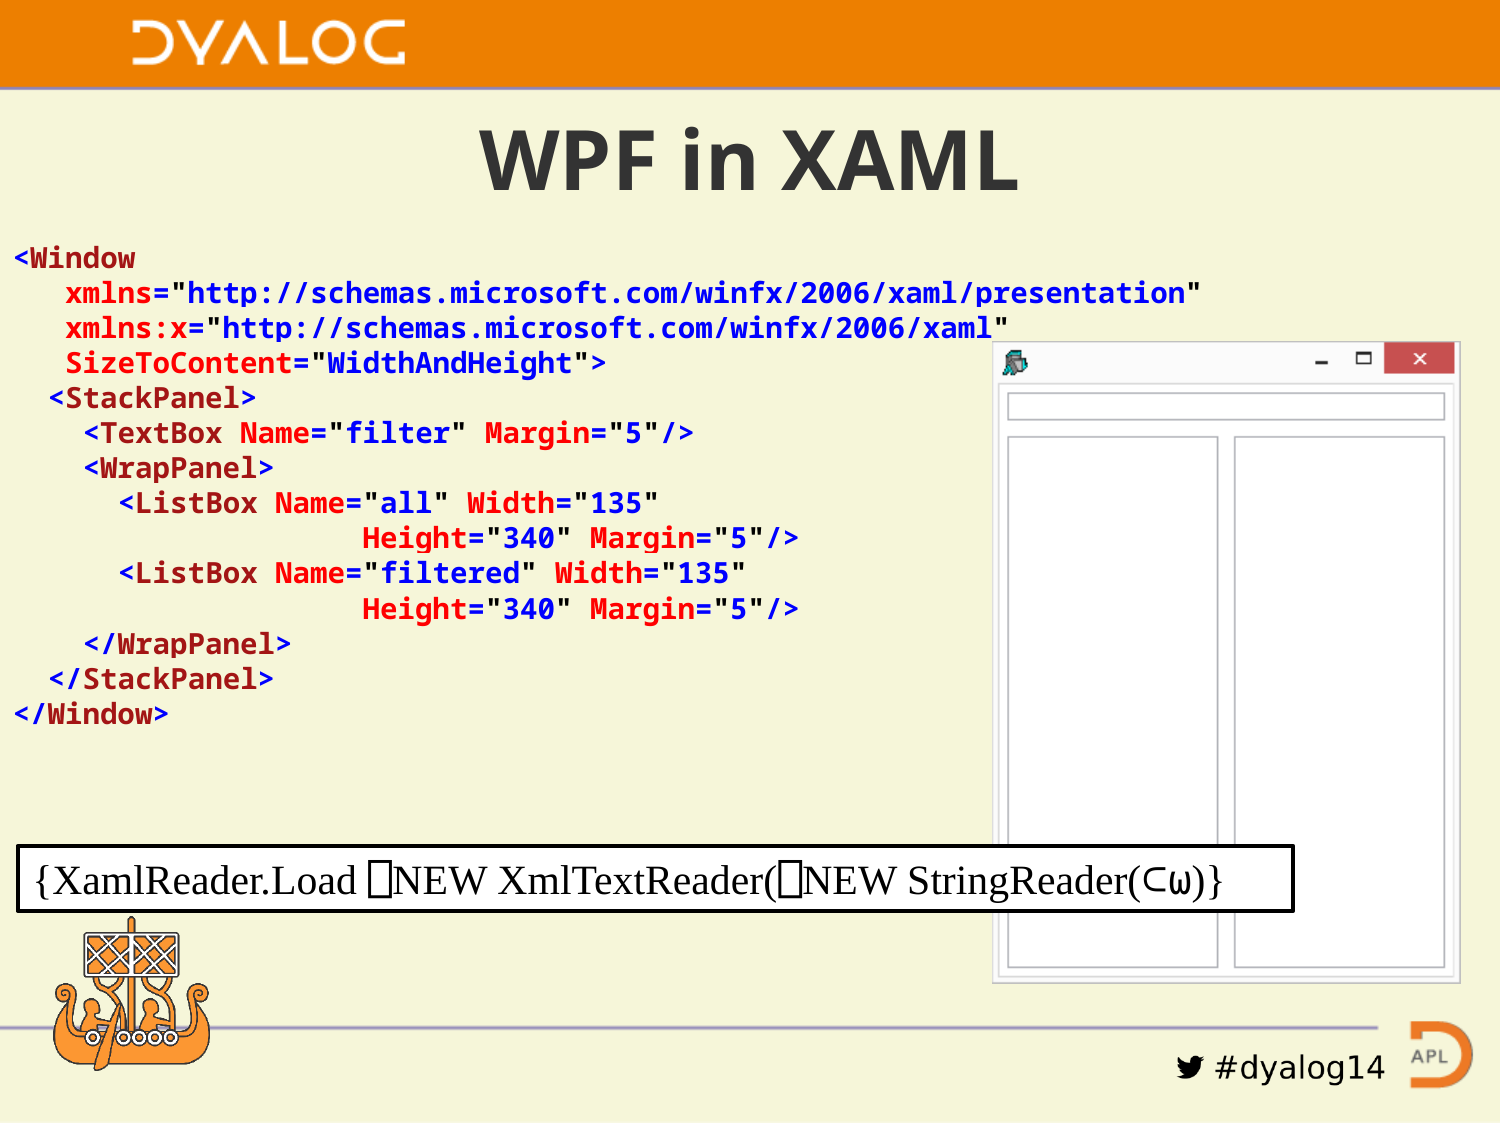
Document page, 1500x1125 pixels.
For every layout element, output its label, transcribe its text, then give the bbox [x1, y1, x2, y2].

subtitle <Window xmlns="http://schemas.microsoft.com/winfx/2006/xaml/presentation" xmlns:x="http://schemas.microsoft.com/winfx/2006/xaml" SizeToContent="WidthAndHeight"> <StackPanel> <TextBox Name="filter" Margin="5"/> <WrapPanel> <ListBox Name="all" Width="135" Height="340" Margin="5"/> <ListBox Name="filtered" Width="135" Height="340" Margin="5"/> </WrapPanel> </StackPanel> </Window> [0, 231, 1273, 819]
title WPF in XAML [112, 99, 1388, 288]
picture [0, 0, 1500, 1123]
text_box {XamlReader.Load ⎕NEW XmlTextReader(⎕NEW StringReader(⊂⍵)} [17, 846, 986, 911]
